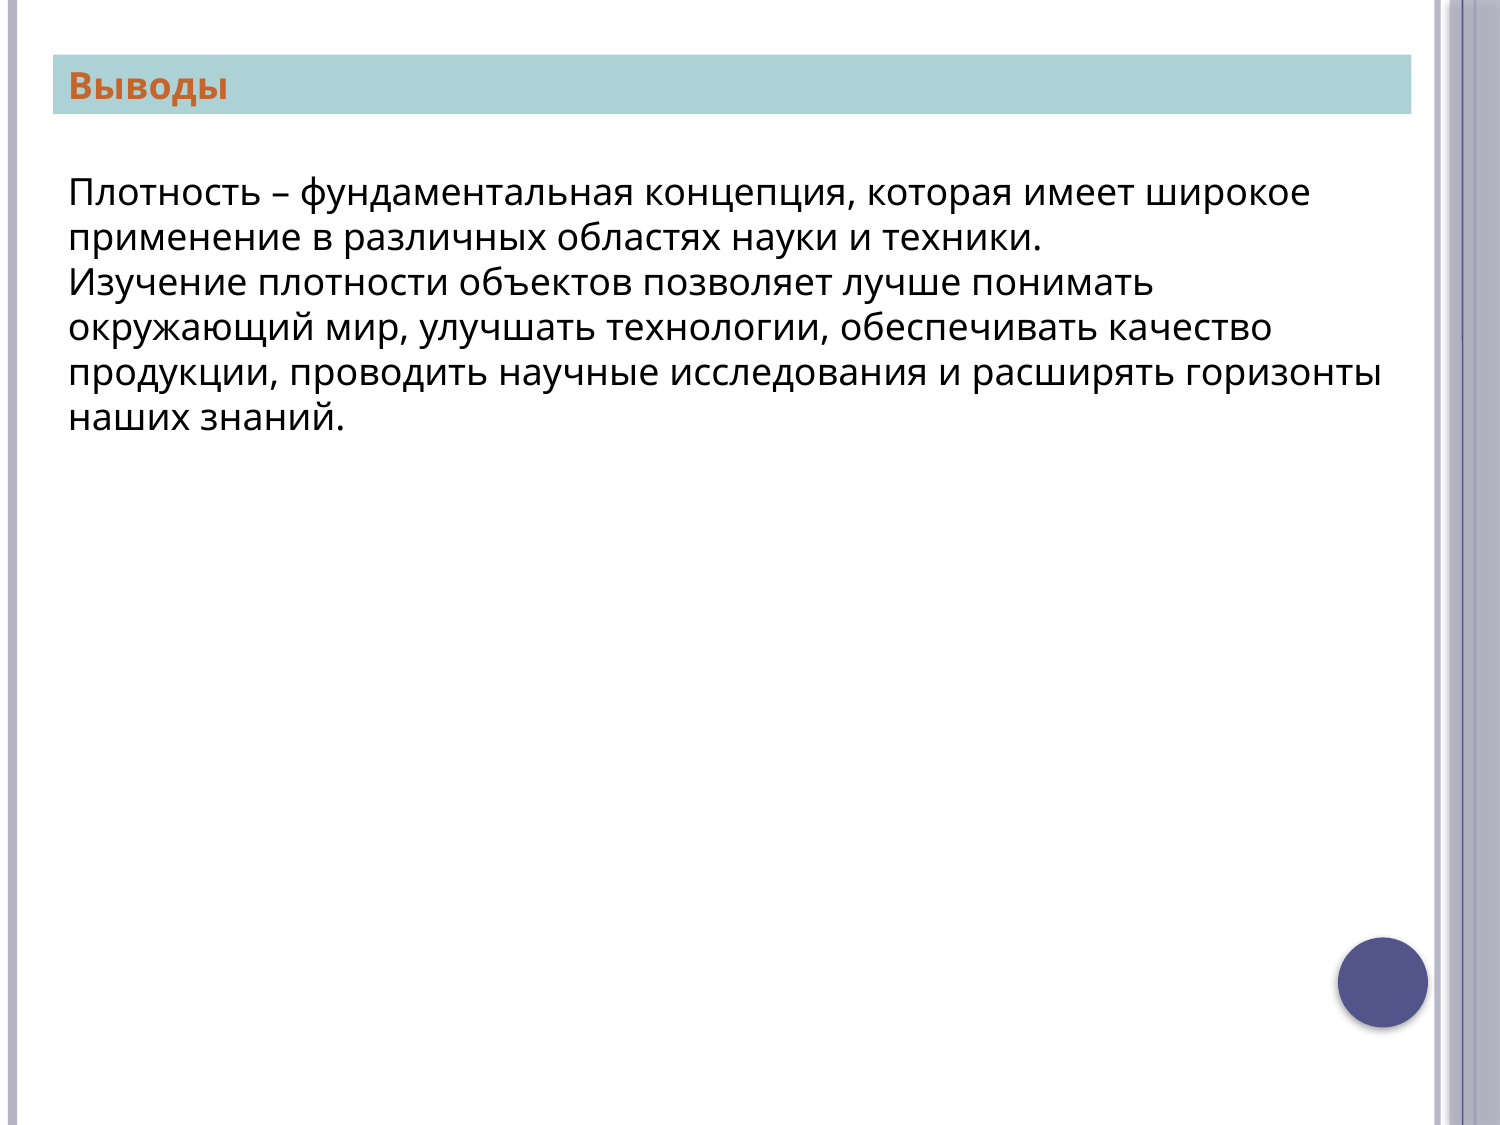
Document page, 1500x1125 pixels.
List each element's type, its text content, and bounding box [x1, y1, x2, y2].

text_box Выводы [53, 54, 1412, 115]
text_box Плотность – фундаментальная концепция, которая имеет широкое применение в различных областях науки и техники. Изучение плотности объектов позволяет лучше понимать окружающий мир, улучшать технологии, обеспечивать качество продукции, проводить научные исследования и расширять горизонты наших знаний. [53, 160, 1400, 446]
